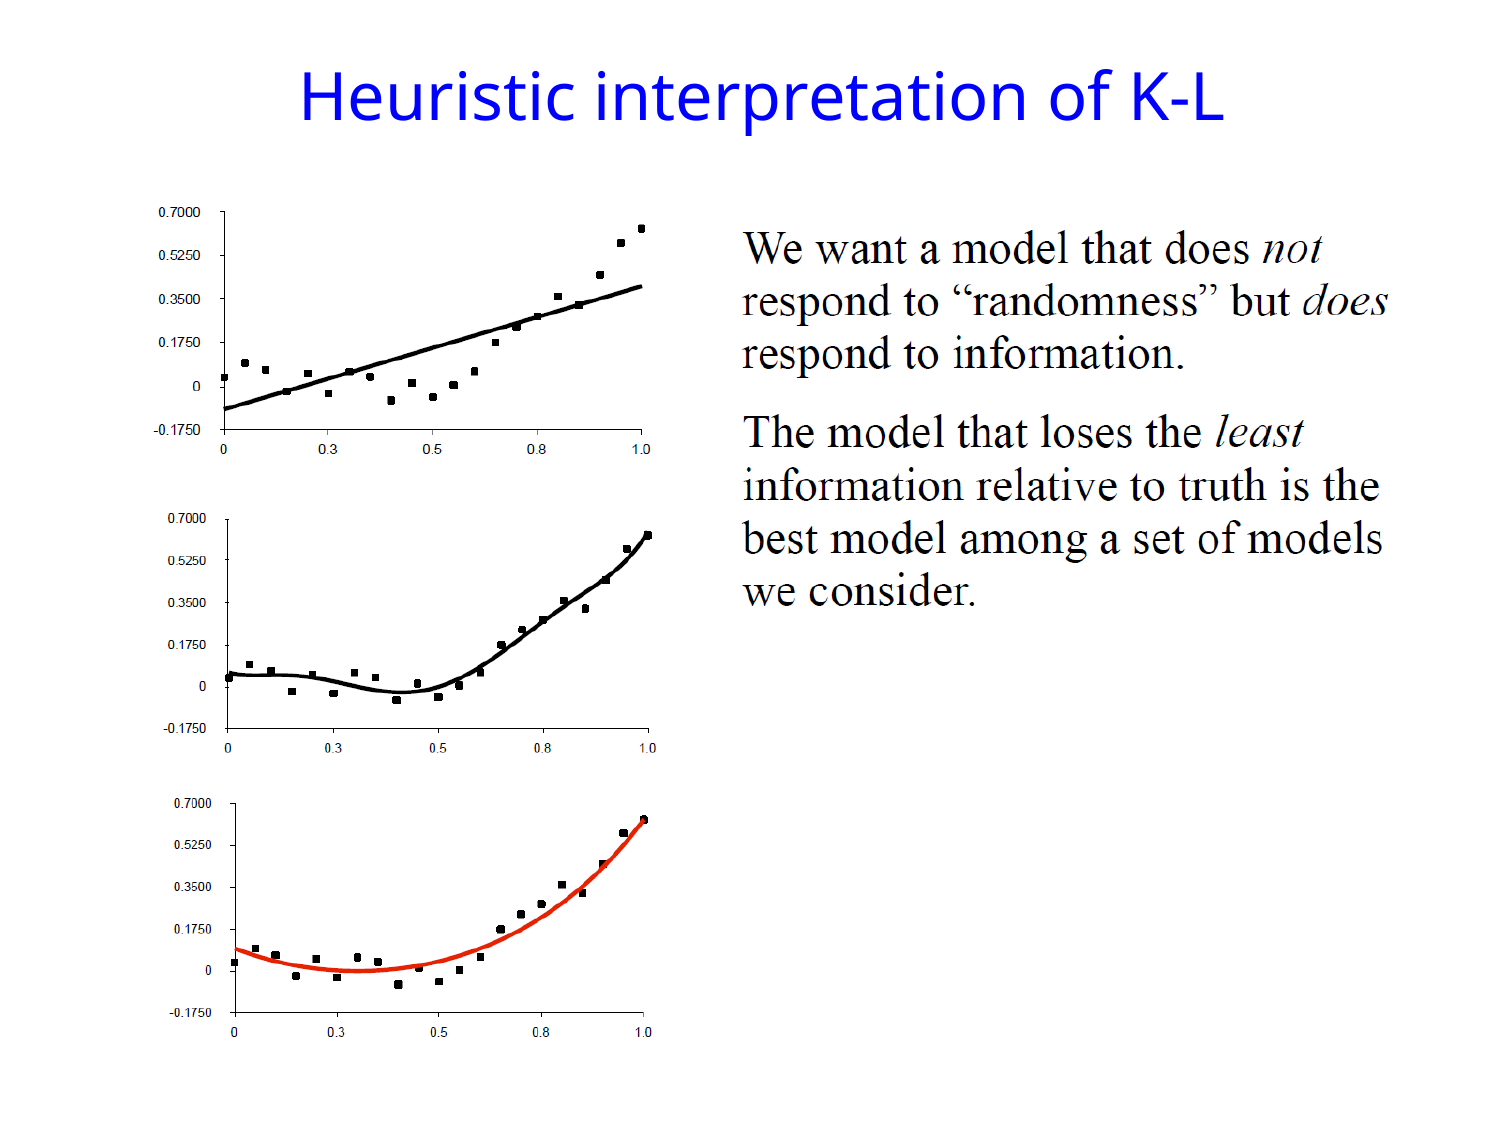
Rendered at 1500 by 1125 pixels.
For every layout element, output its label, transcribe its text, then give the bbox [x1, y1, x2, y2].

picture [101, 199, 1500, 1125]
title Heuristic interpretation of K-L [87, 0, 1438, 188]
